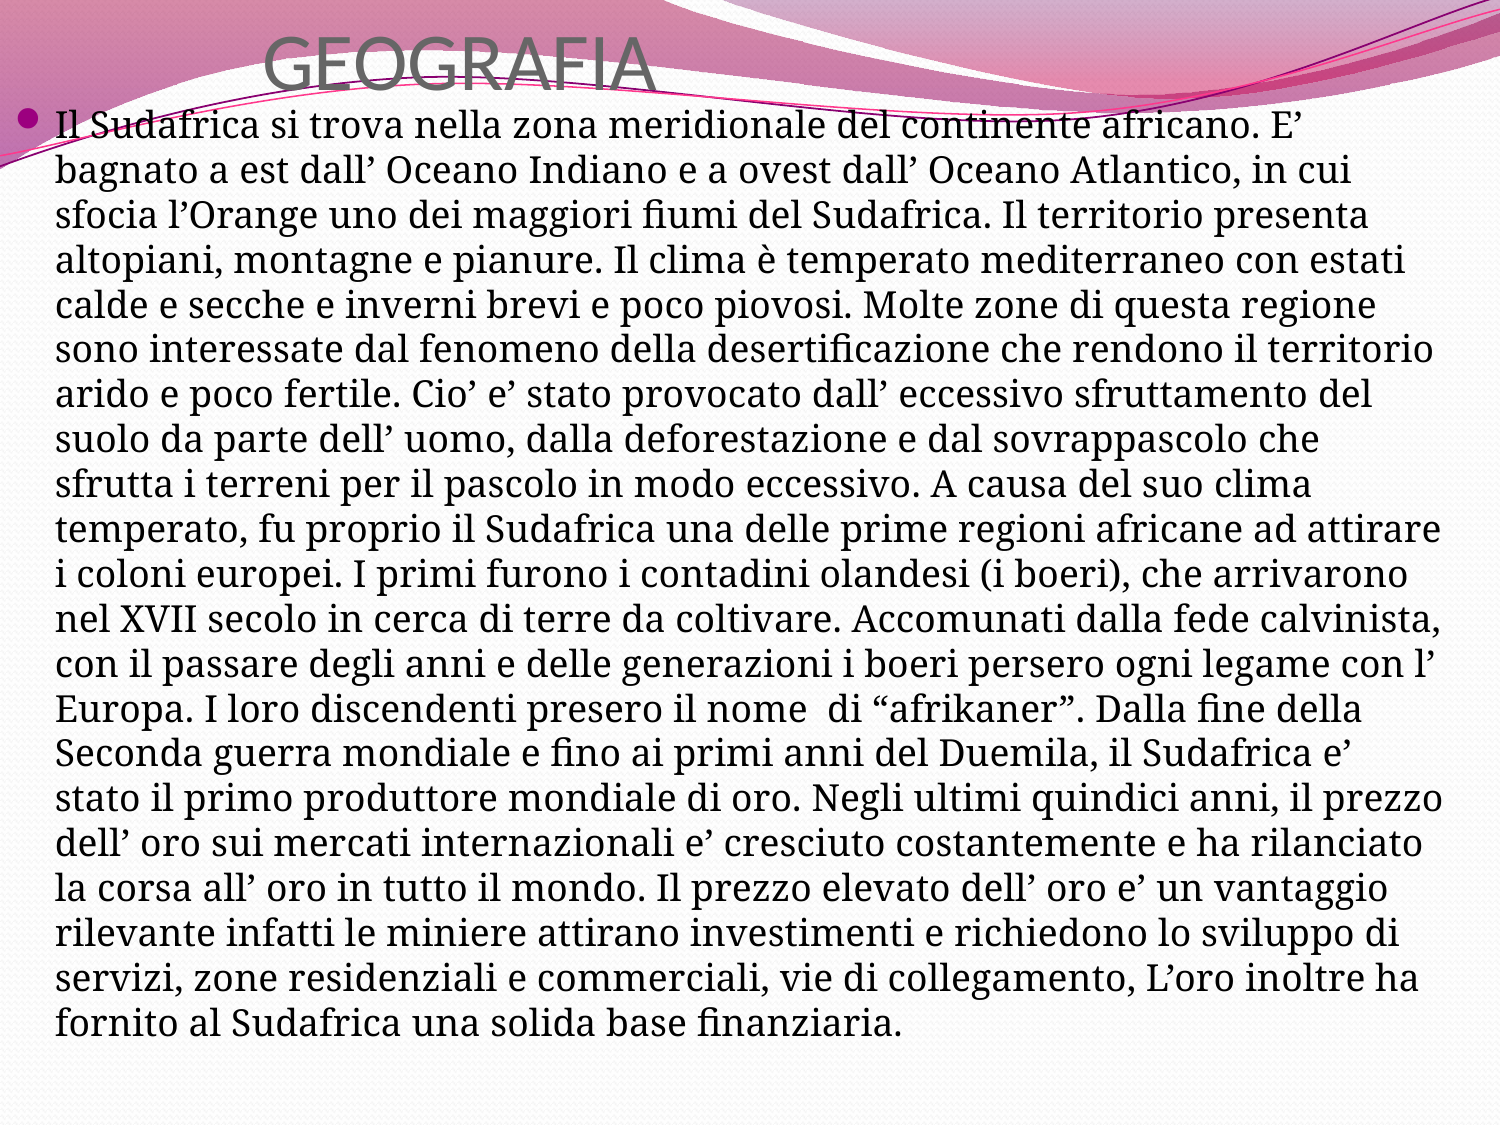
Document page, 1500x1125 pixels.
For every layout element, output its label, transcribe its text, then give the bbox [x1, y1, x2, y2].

list Il Sudafrica si trova nella zona meridionale del continente africano. E’ bagnato a est dall’ Oceano Indiano e a ovest dall’ Oceano Atlantico, in cui sfocia l’Orange uno dei maggiori fiumi del Sudafrica. Il territorio presenta altopiani, montagne e pianure. Il clima è temperato mediterraneo con estati calde e secche e inverni brevi e poco piovosi. Molte zone di questa regione sono interessate dal fenomeno della desertificazione che rendono il territorio arido e poco fertile. Cio’ e’ stato provocato dall’ eccessivo sfruttamento del suolo da parte dell’ uomo, dalla deforestazione e dal sovrappascolo che sfrutta i terreni per il pascolo in modo eccessivo. A causa del suo clima temperato, fu proprio il Sudafrica una delle prime regioni africane ad attirare i coloni europei. I primi furono i contadini olandesi (i boeri), che arrivarono nel XVII secolo in cerca di terre da coltivare. Accomunati dalla fede calvinista, con il passare degli anni e delle generazioni i boeri persero ogni legame con l’ Europa. I loro discendenti presero il nome di “afrikaner”. Dalla fine della Seconda guerra mondiale e fino ai primi anni del Duemila, il Sudafrica e’ stato il primo produttore mondiale di oro. Negli ultimi quindici anni, il prezzo dell’ oro sui mercati internazionali e’ cresciuto costantemente e ha rilanciato la corsa all’ oro in tutto il mondo. Il prezzo elevato dell’ oro e’ un vantaggio rilevante infatti le miniere attirano investimenti e richiedono lo sviluppo di servizi, zone residenziali e commerciali, vie di collegamento, L’oro inoltre ha fornito al Sudafrica una solida base finanziaria. [0, 93, 1465, 1079]
title GEOGRAFIA [58, 0, 1409, 93]
